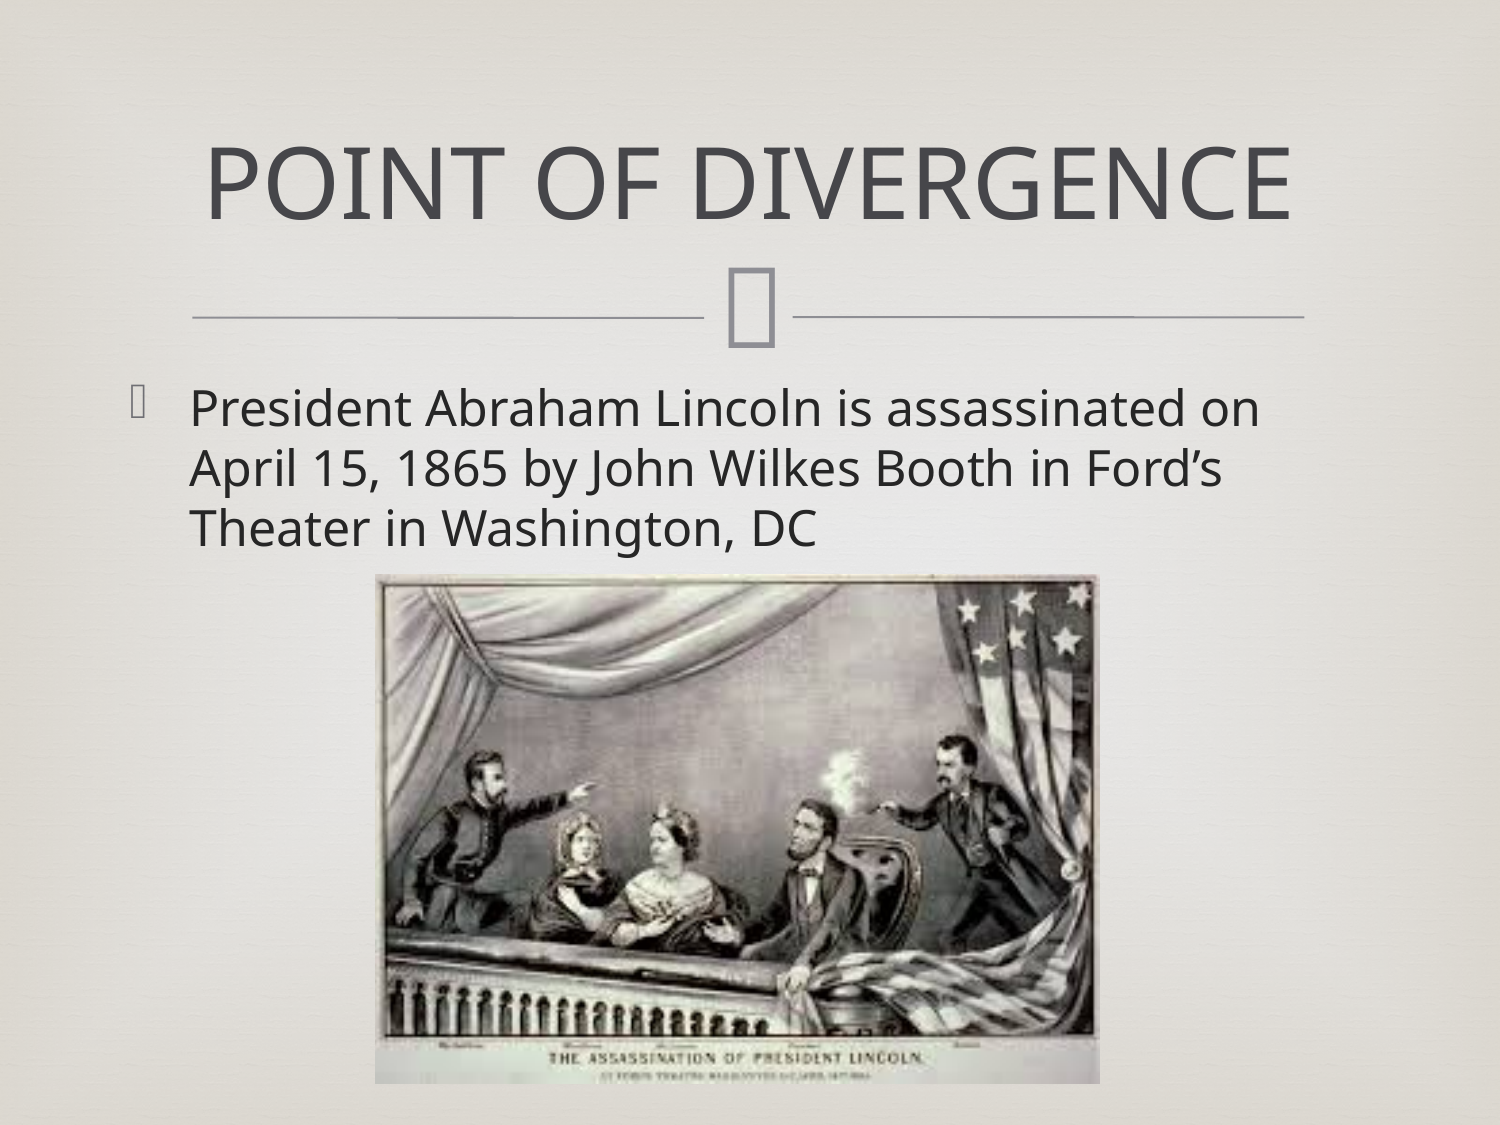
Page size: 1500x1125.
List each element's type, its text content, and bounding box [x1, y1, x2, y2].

picture [374, 574, 1101, 1085]
list President Abraham Lincoln is assassinated on April 15, 1865 by John Wilkes Booth in Ford’s Theater in Washington, DC [114, 368, 1386, 1005]
title POINT OF DIVERGENCE [112, 93, 1386, 267]
